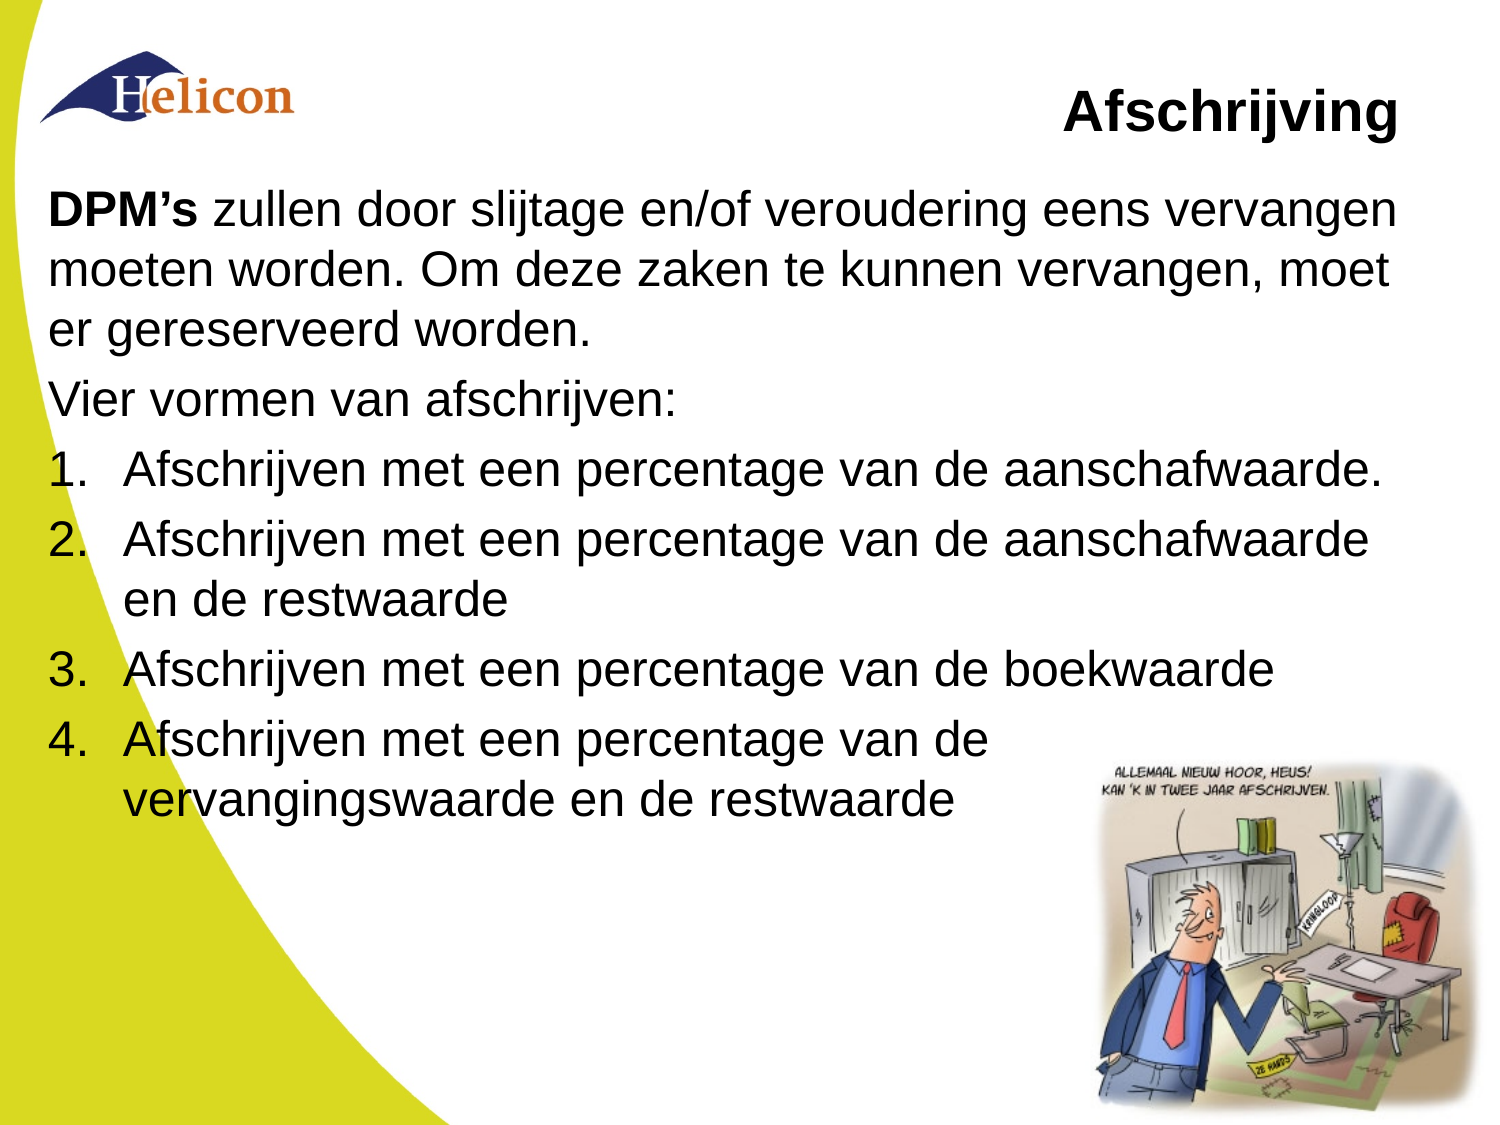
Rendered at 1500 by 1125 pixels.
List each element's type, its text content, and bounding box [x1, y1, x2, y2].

title Afschrijving [324, 54, 1415, 161]
picture [0, 0, 1500, 1125]
list DPM’s zullen door slijtage en/of veroudering eens vervangen moeten worden. Om deze zaken te kunnen vervangen, moet er gereserveerd worden. Vier vormen van afschrijven: Afschrijven met een percentage van de aanschafwaarde. Afschrijven met een percentage van de aanschafwaarde en de restwaarde Afschrijven met een percentage van de boekwaarde Afschrijven met een percentage van de vervangingswaarde en de restwaarde [32, 169, 1415, 978]
